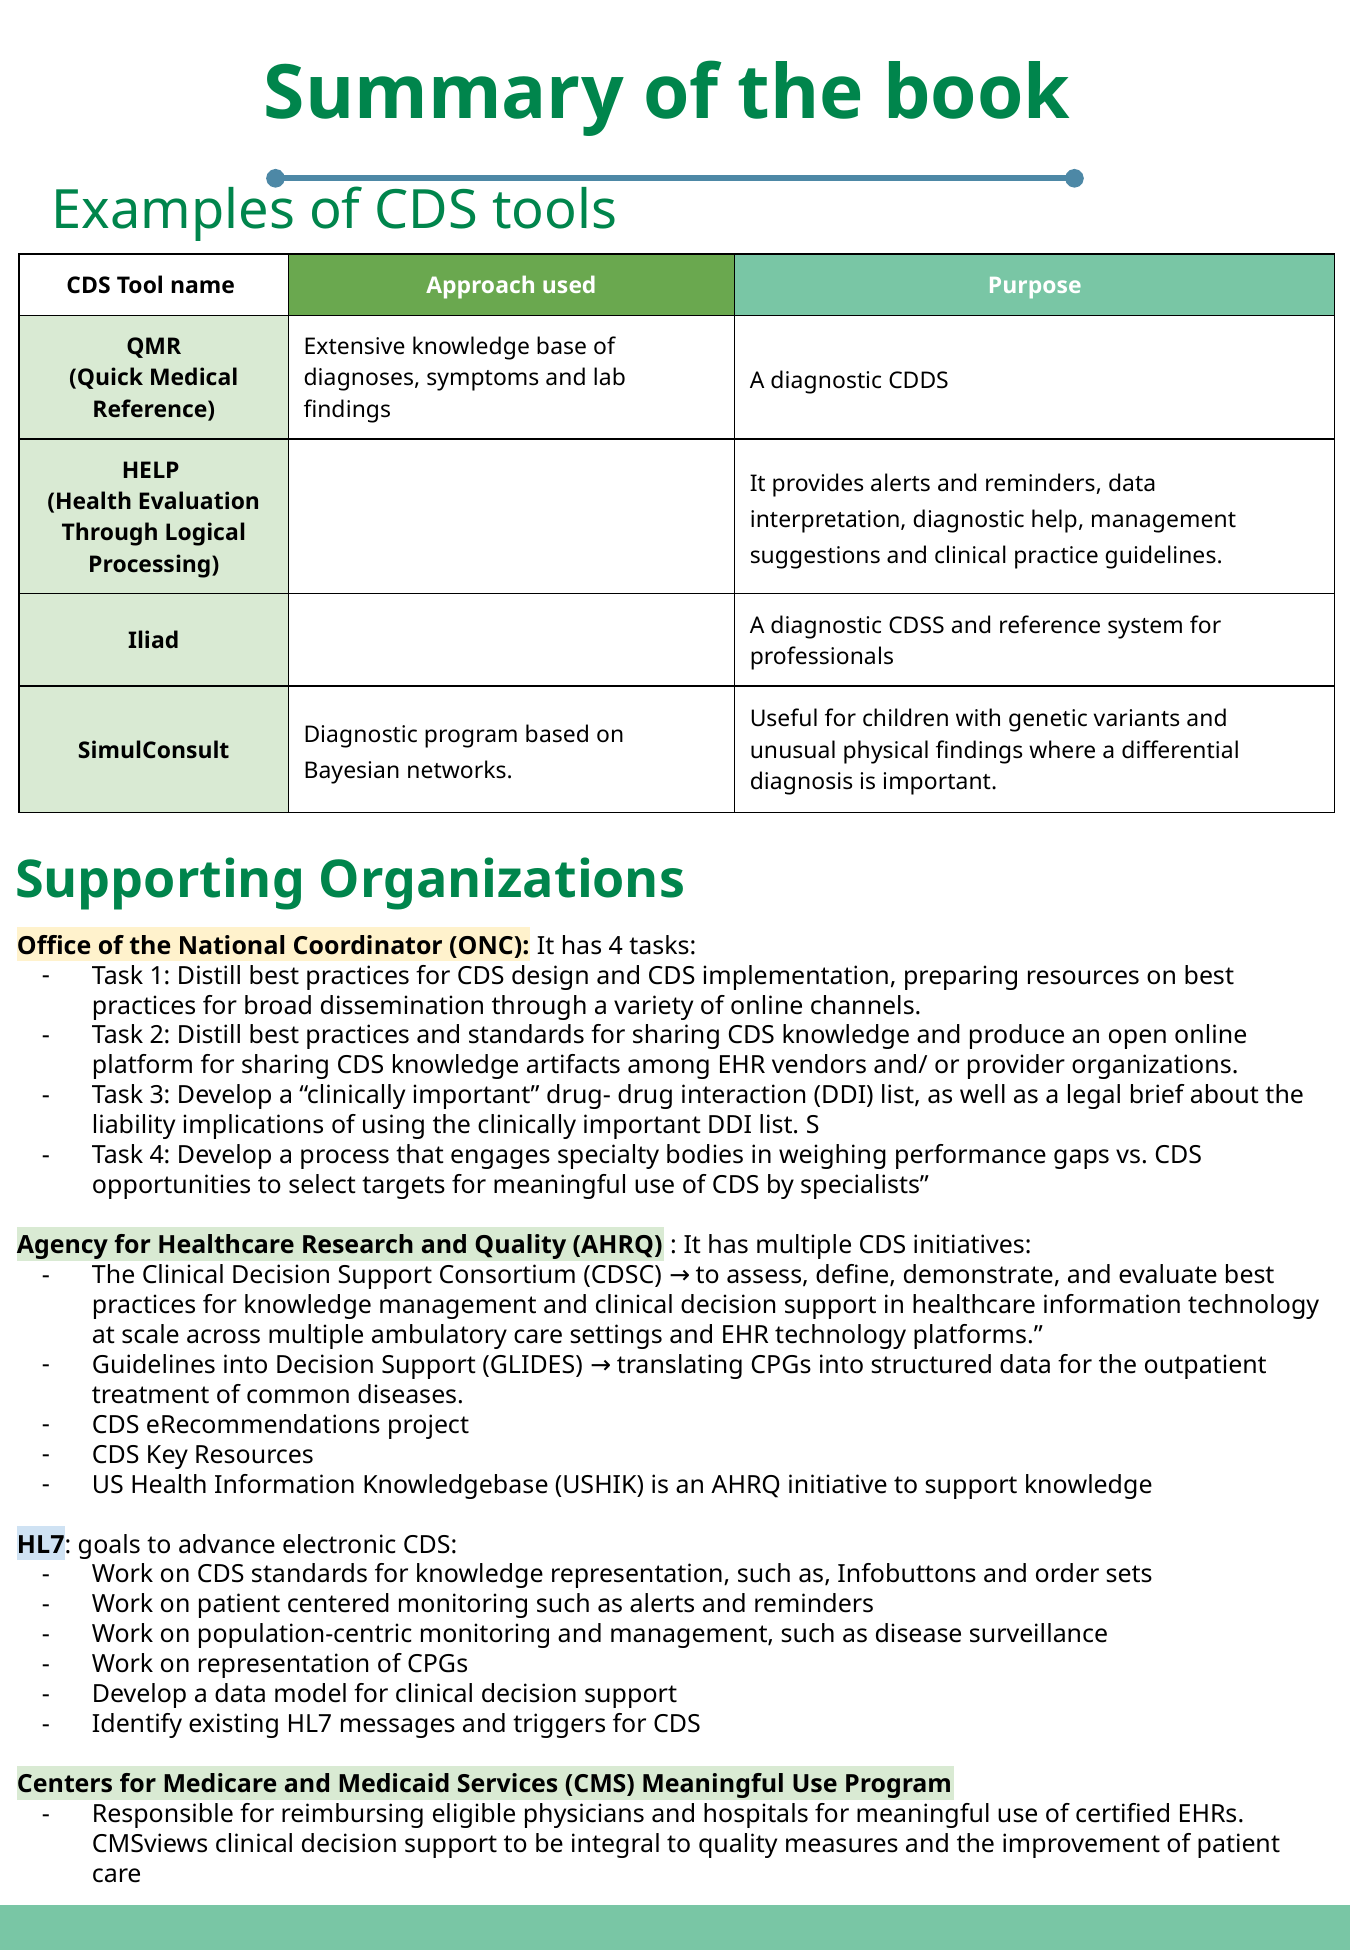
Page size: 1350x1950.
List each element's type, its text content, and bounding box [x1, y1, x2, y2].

table_cell Extensive knowledge base of diagnoses, symptoms and lab findings [289, 316, 734, 438]
table_header CDS Tool name [20, 255, 288, 315]
table_header Approach used [289, 255, 734, 315]
text_box Summary of the book [230, 47, 1105, 130]
table_header Purpose [735, 255, 1334, 315]
table_cell [289, 440, 734, 593]
table_cell Iliad [20, 594, 288, 685]
text_box Office of the National Coordinator (ONC): It has 4 tasks: Task 1: Distill best practices for CDS design and CDS implementation, preparing resources on best practices for broad dissemination through a variety of online channels. Task 2: Distill best practices and standards for sharing CDS knowledge and produce an open online platform for sharing CDS knowledge artifacts among EHR vendors and/ or provider organizations. Task 3: Develop a “clinically important” drug- drug interaction (DDI) list, as well as a legal brief about the liability implications of using the clinically important DDI list. S Task 4: Develop a process that engages specialty bodies in weighing performance gaps vs. CDS opportunities to select targets for meaningful use of CDS by specialists” Agency for Healthcare Research and Quality (AHRQ) : It has multiple CDS initiatives: The Clinical Decision Support Consortium (CDSC) → to assess, define, demonstrate, and evaluate best practices for knowledge management and clinical decision support in healthcare information technology at scale across multiple ambulatory care settings and EHR technology platforms.” Guidelines into Decision Support (GLIDES) → translating CPGs into structured data for the outpatient treatment of common diseases. CDS eRecommendations project CDS Key Resources US Health Information Knowledgebase (USHIK) is an AHRQ initiative to support knowledge HL7: goals to advance electronic CDS: Work on CDS standards for knowledge representation, such as, Infobuttons and order sets Work on patient centered monitoring such as alerts and reminders Work on population-centric monitoring and management, such as disease surveillance Work on representation of CPGs Develop a data model for clinical decision support Identify existing HL7 messages and triggers for CDS Centers for Medicare and Medicaid Services (CMS) Meaningful Use Program Responsible for reimbursing eligible physicians and hospitals for meaningful use of certified EHRs. CMSviews clinical decision support to be integral to quality measures and the improvement of patient care [1, 914, 1350, 1839]
table_cell Diagnostic program based on Bayesian networks. [289, 687, 734, 812]
table_cell A diagnostic CDSS and reference system for professionals [735, 594, 1334, 685]
table_cell It provides alerts and reminders, data interpretation, diagnostic help, management suggestions and clinical practice guidelines. [735, 440, 1334, 593]
table_cell SimulConsult [20, 687, 288, 812]
table_cell [289, 594, 734, 685]
table_cell Useful for children with genetic variants and unusual physical findings where a differential diagnosis is important. [735, 687, 1334, 812]
table_cell A diagnostic CDDS [735, 316, 1334, 438]
table_cell QMR (Quick Medical Reference) [20, 316, 288, 438]
text_box Supporting Organizations [0, 844, 781, 909]
text_box Examples of CDS tools [36, 165, 1117, 250]
table_cell HELP (Health Evaluation Through Logical Processing) [20, 440, 288, 593]
